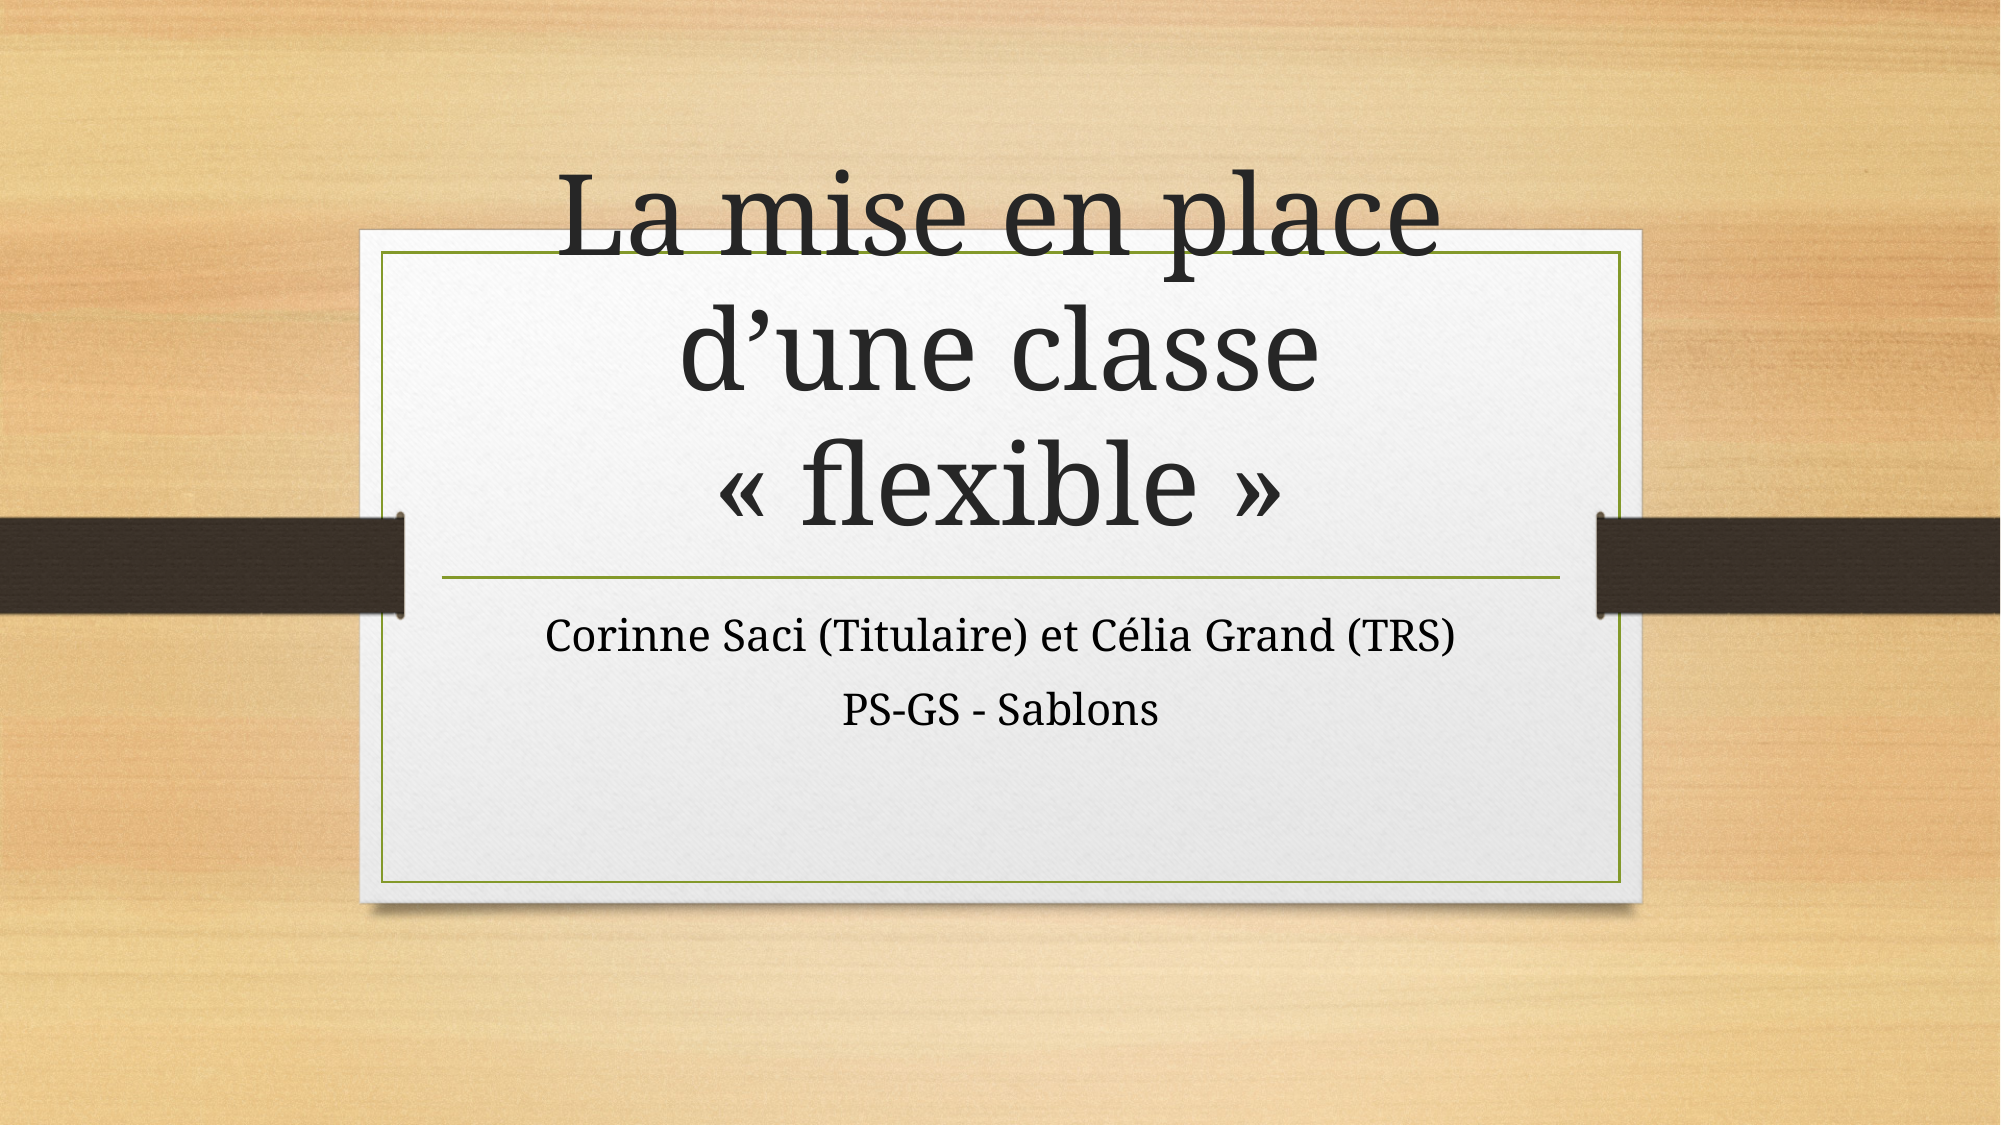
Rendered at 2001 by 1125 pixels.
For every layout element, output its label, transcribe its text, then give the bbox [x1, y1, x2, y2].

subtitle Corinne Saci (Titulaire) et Célia Grand (TRS) PS-GS - Sablons [441, 600, 1560, 817]
title La mise en place d’une classe « flexible » [441, 306, 1560, 556]
picture [0, 0, 2001, 1125]
